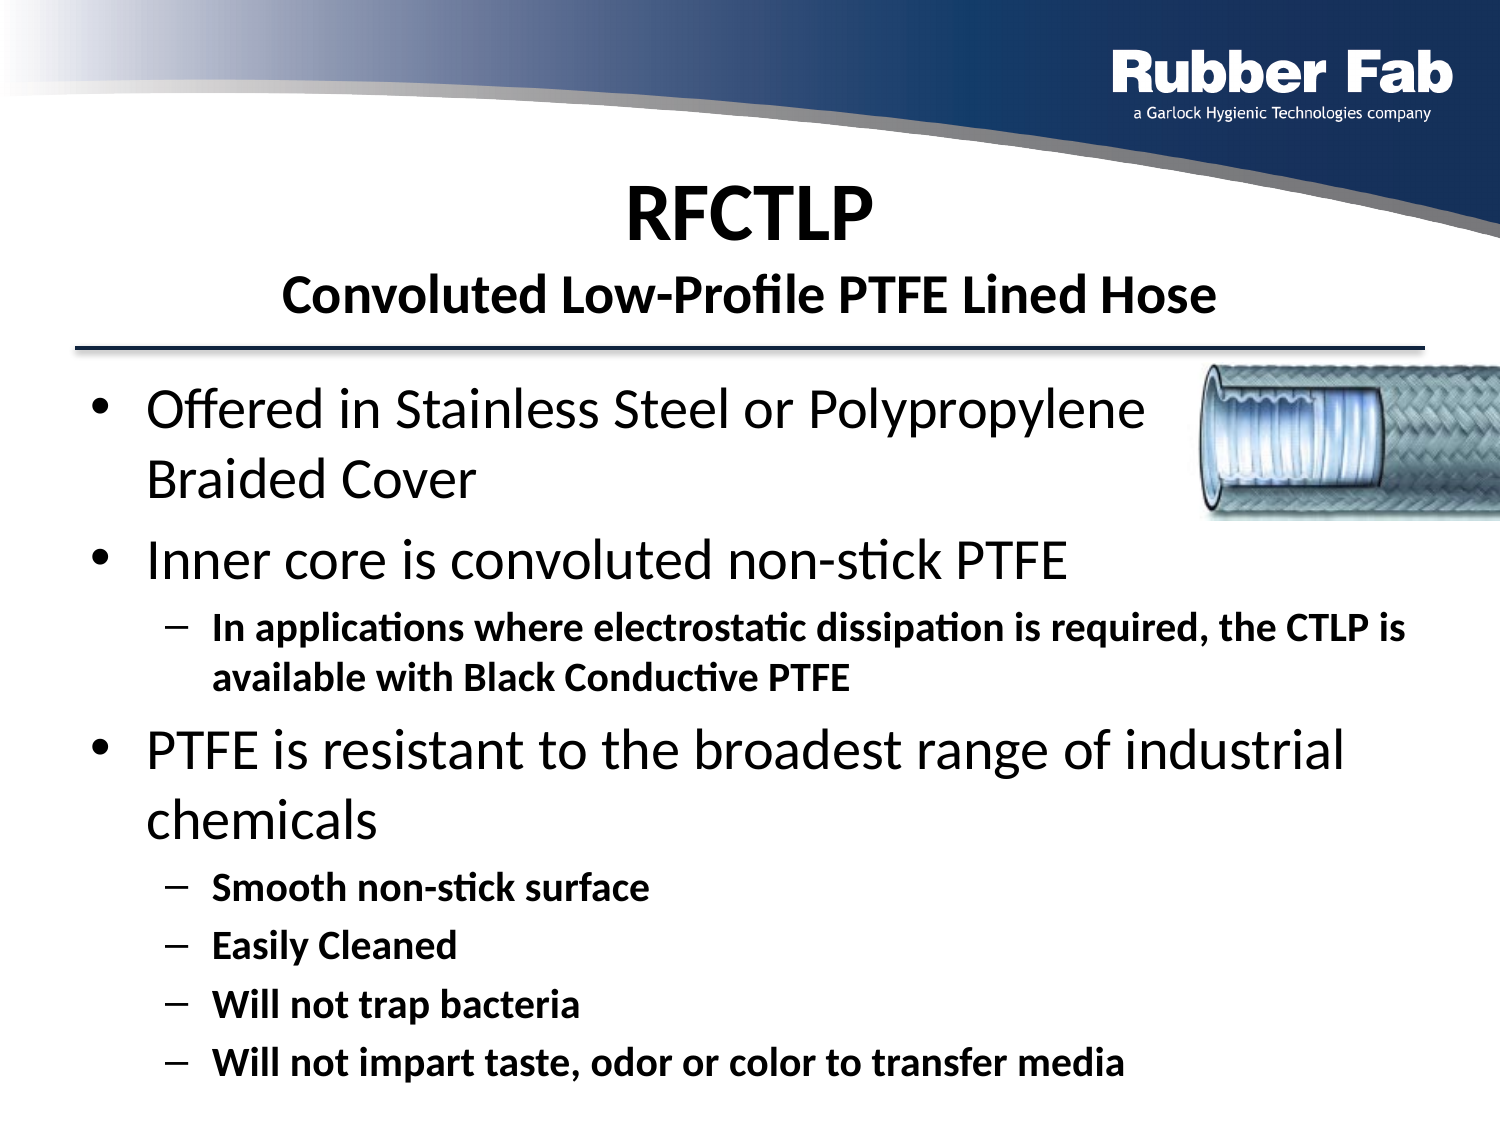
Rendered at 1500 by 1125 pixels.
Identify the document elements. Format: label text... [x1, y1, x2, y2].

list Offered in Stainless Steel or Polypropylene Braided Cover Inner core is convoluted non-stick PTFE In applications where electrostatic dissipation is required, the CTLP is available with Black Conductive PTFE PTFE is resistant to the broadest range of industrial chemicals Smooth non-stick surface Easily Cleaned Will not trap bacteria Will not impart taste, odor or color to transfer media [75, 362, 1425, 1096]
picture [1187, 362, 1500, 521]
picture [0, 0, 1500, 240]
title RFCTLP Convoluted Low-Profile PTFE Lined Hose [75, 147, 1425, 335]
